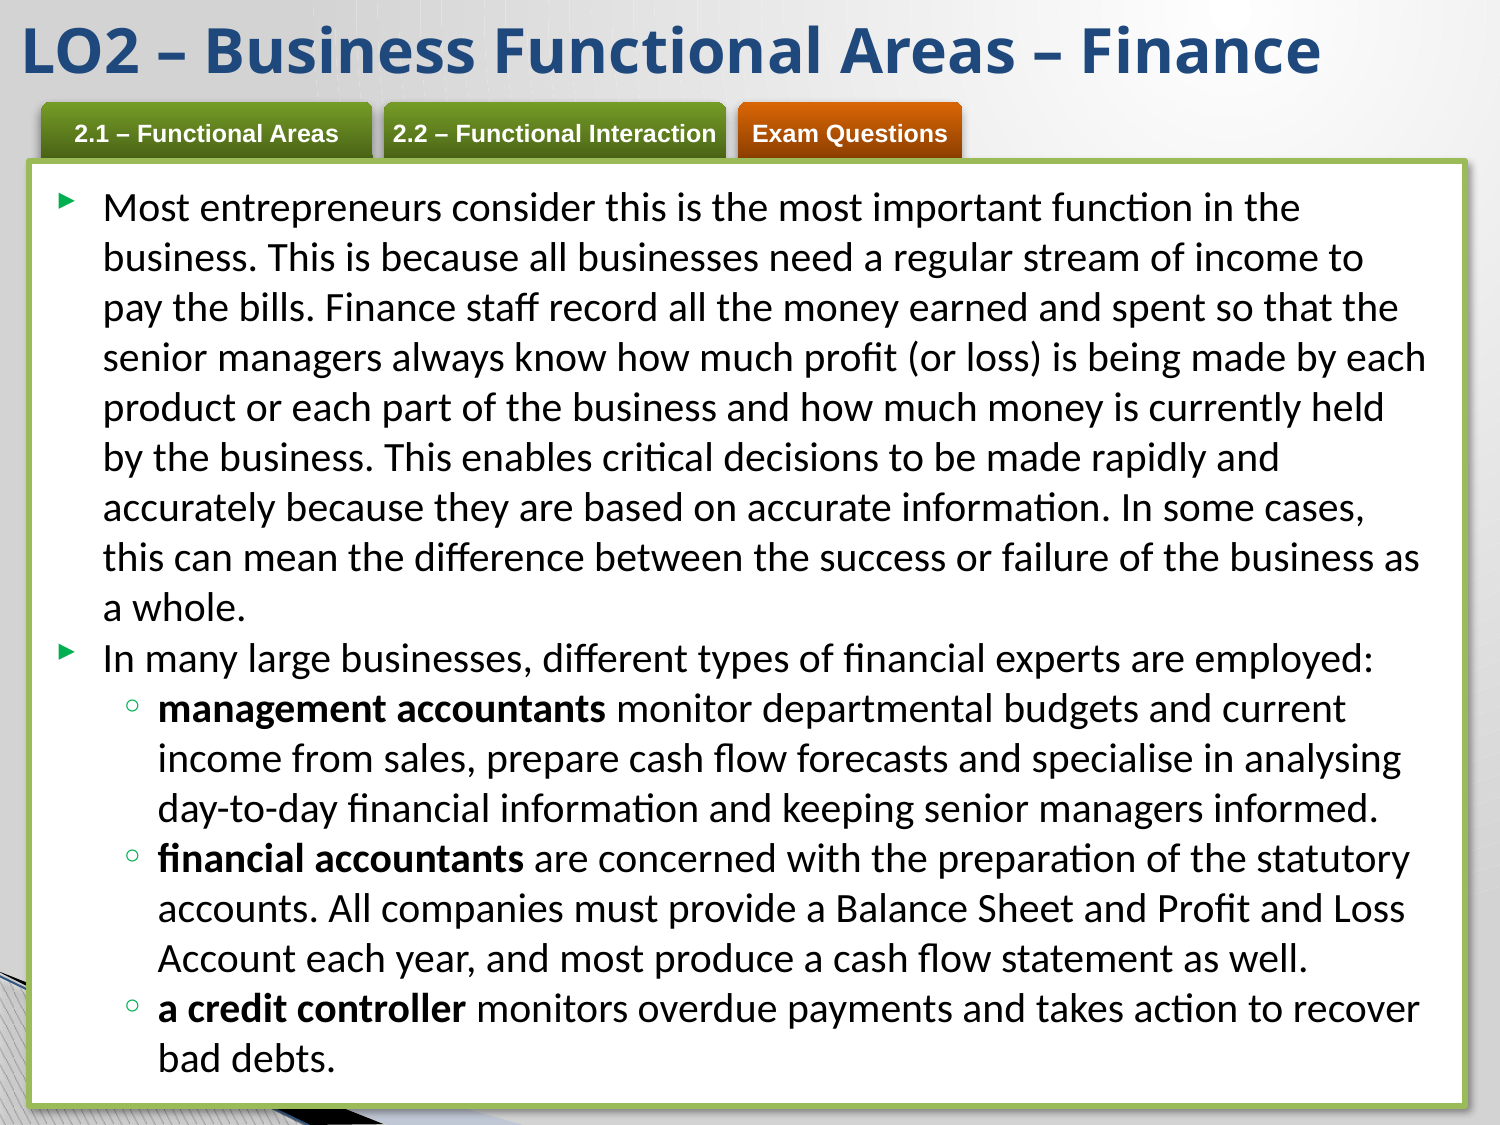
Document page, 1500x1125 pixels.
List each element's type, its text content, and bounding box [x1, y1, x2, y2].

text_box LO2 – Business Functional Areas – Finance [5, 7, 1459, 90]
list Most entrepreneurs consider this is the most important function in the business. This is because all businesses need a regular stream of income to pay the bills. Finance staff record all the money earned and spent so that the senior managers always know how much profit (or loss) is being made by each product or each part of the business and how much money is currently held by the business. This enables critical decisions to be made rapidly and accurately because they are based on accurate information. In some cases, this can mean the difference between the success or failure of the business as a whole. In many large businesses, different types of financial experts are employed: management accountants monitor departmental budgets and current income from sales, prepare cash flow forecasts and specialise in analysing day-to-day financial information and keeping senior managers informed. financial accountants are concerned with the preparation of the statutory accounts. All companies must provide a Balance Sheet and Profit and Loss Account each year, and most produce a cash flow statement as well. a credit controller monitors overdue payments and takes action to recover bad debts. [40, 172, 1447, 1125]
